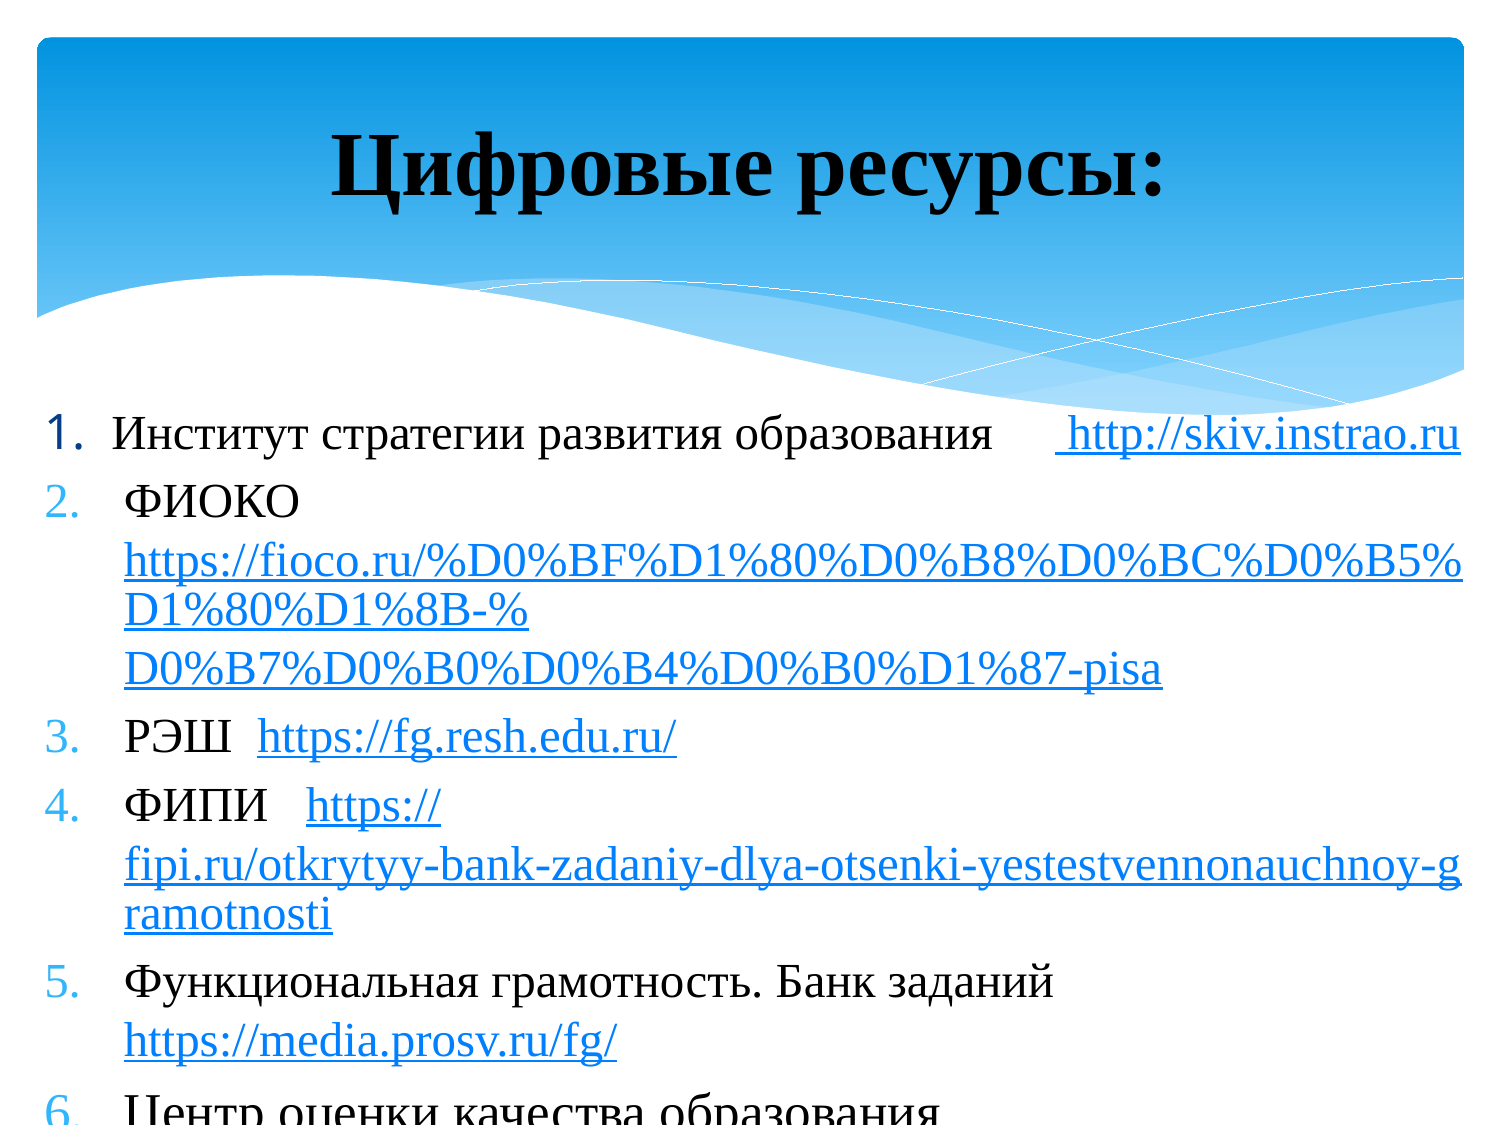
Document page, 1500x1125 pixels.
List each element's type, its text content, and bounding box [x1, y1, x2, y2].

title Цифровые ресурсы: [75, 55, 1425, 261]
list 1. Институт стратегии развития образования http://skiv.instrao.ru ФИОКО https://fioco.ru/%D0%BF%D1%80%D0%B8%D0%BC%D0%B5%D1%80%D1%8B-%D0%B7%D0%B0%D0%B4%D0%B0%D1%87-pisa РЭШ https://fg.resh.edu.ru/ ФИПИ https://fipi.ru/otkrytyy-bank-zadaniy-dlya-otsenki-yestestvennonauchnoy-gramotnosti Функциональная грамотность. Банк заданий https://media.prosv.ru/fg/ Центр оценки качества образования http://www.centeroko.ru/pisa18/pisa2018_ml.html [29, 392, 1483, 1125]
